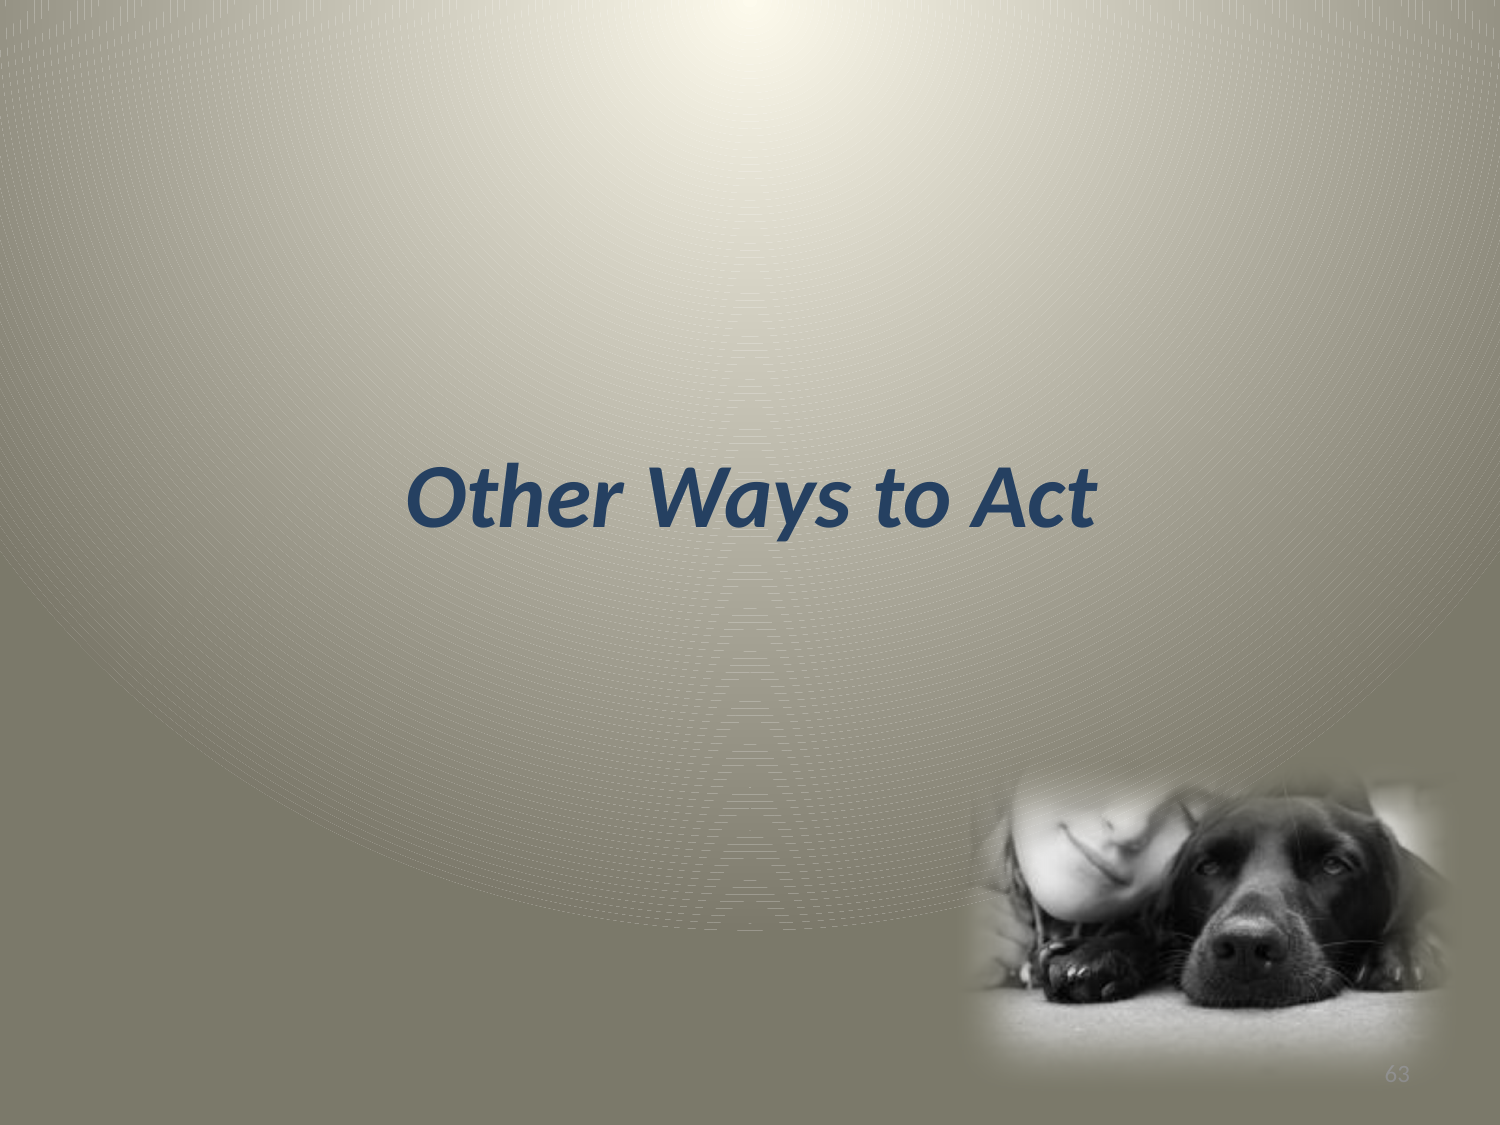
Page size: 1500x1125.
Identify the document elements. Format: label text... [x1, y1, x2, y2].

picture [1026, 831, 1388, 1022]
title Other Ways to Act [76, 397, 1427, 585]
slide_number 63 [1074, 1042, 1425, 1103]
